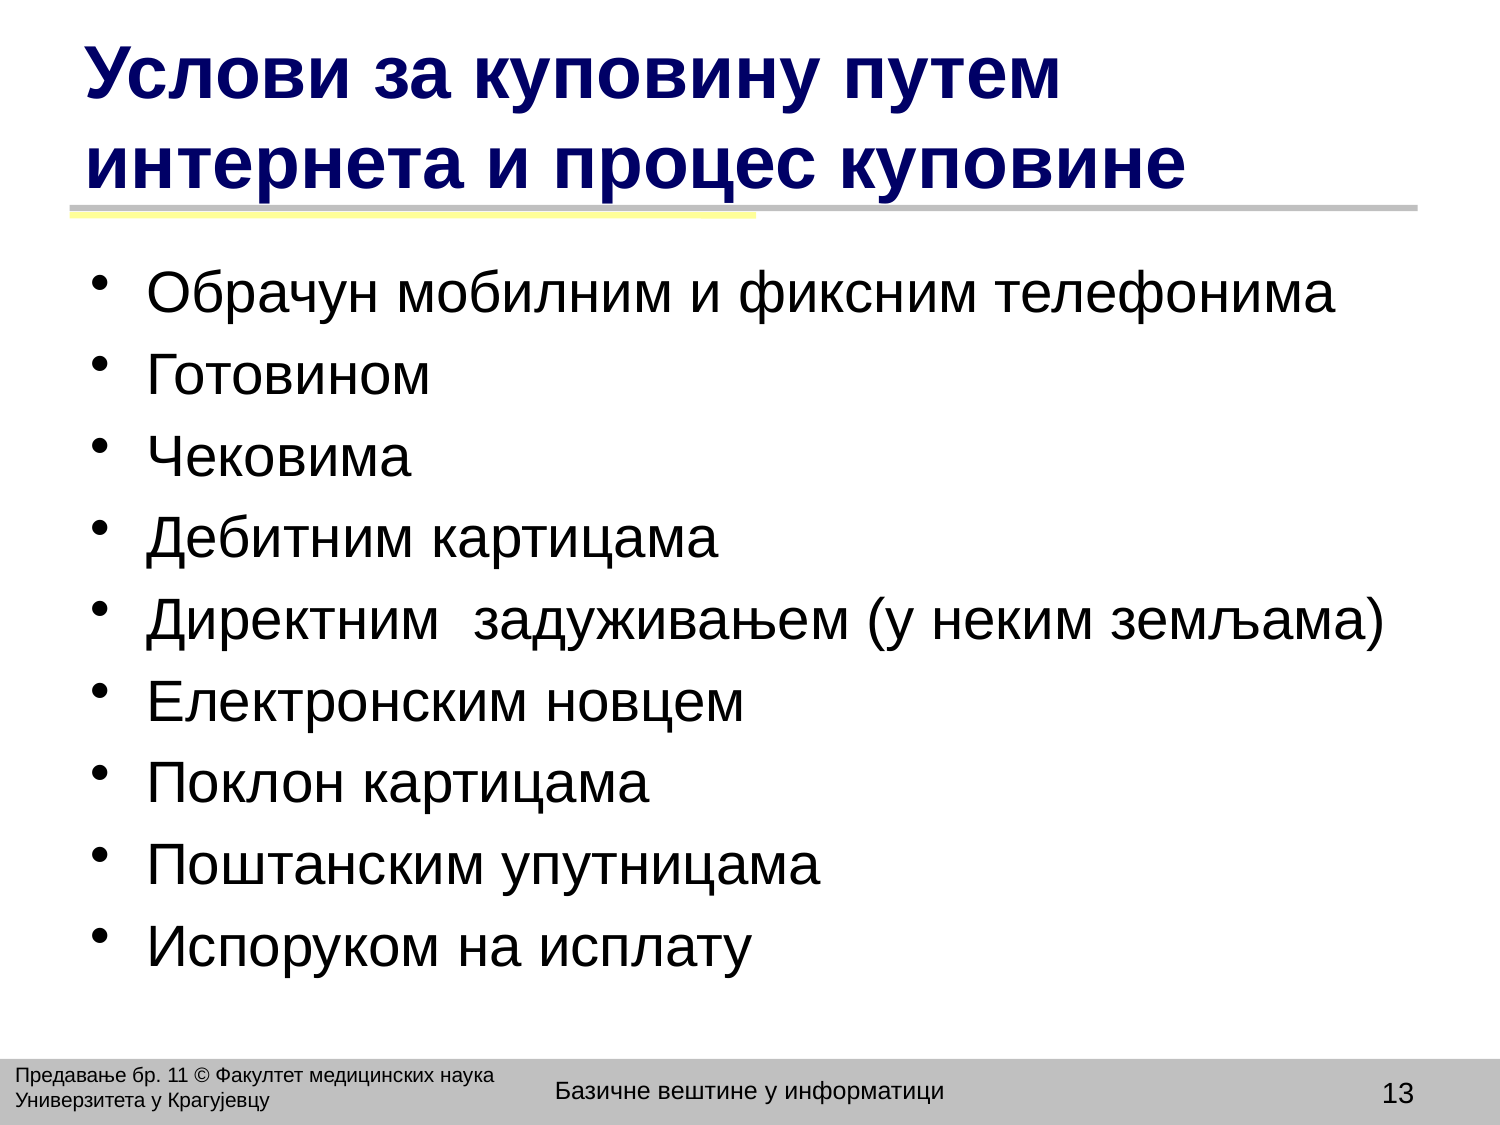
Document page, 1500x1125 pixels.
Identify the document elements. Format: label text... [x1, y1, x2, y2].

list Обрачун мобилним и фиксним телефонима Готовином Чековима Дебитним картицама Директним задуживањем (у неким земљама) Електронским новцем Поклон картицама Поштанским упутницама Испоруком на исплату [74, 246, 1426, 1023]
slide_number 13 [1079, 1066, 1430, 1125]
title Услови за куповину путем интернета и процес куповине [69, 19, 1426, 208]
footer Базичне вештине у информатици [512, 1066, 988, 1125]
slide_number Предавање бр. 11 © Факултет медицинских наука Универзитета у Крагујевцу [0, 1053, 621, 1108]
